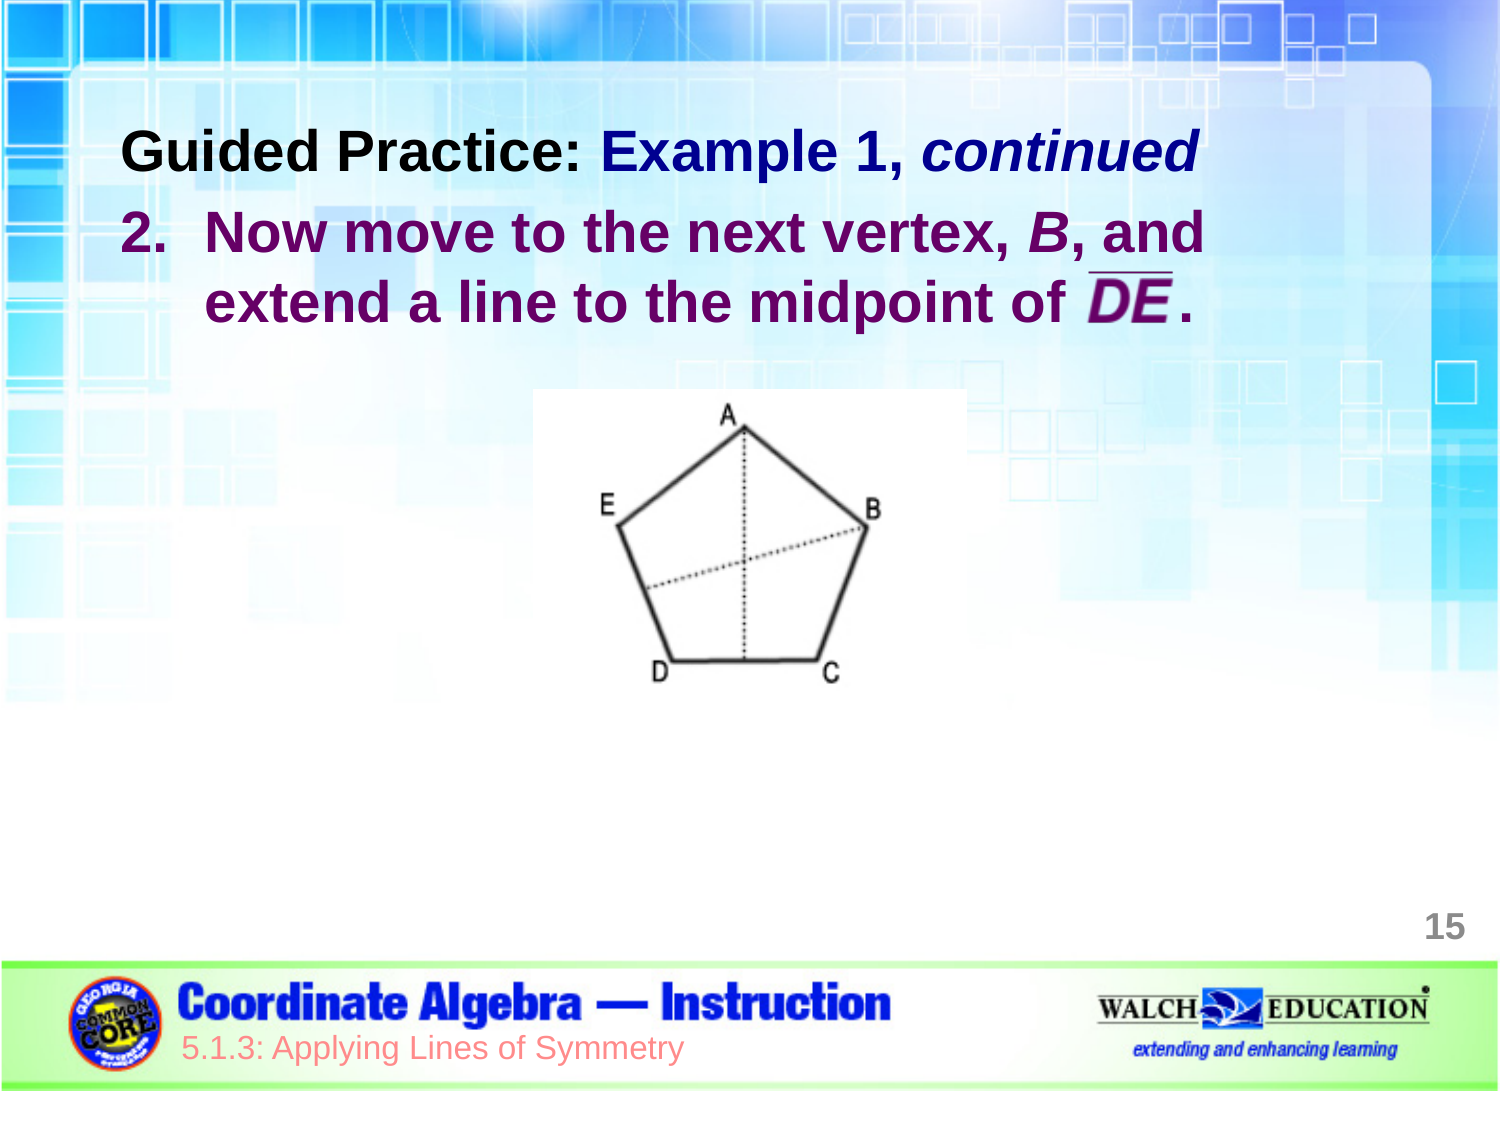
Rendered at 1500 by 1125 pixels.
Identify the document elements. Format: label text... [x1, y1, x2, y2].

subtitle Guided Practice: Example 1, continued Now move to the next vertex, B, and extend a line to the midpoint of . [105, 105, 1394, 925]
footer 5.1.3: Applying Lines of Symmetry [166, 1024, 1080, 1069]
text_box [1084, 267, 1175, 327]
slide_number 15 [1361, 901, 1481, 949]
picture [1, 0, 1500, 1091]
